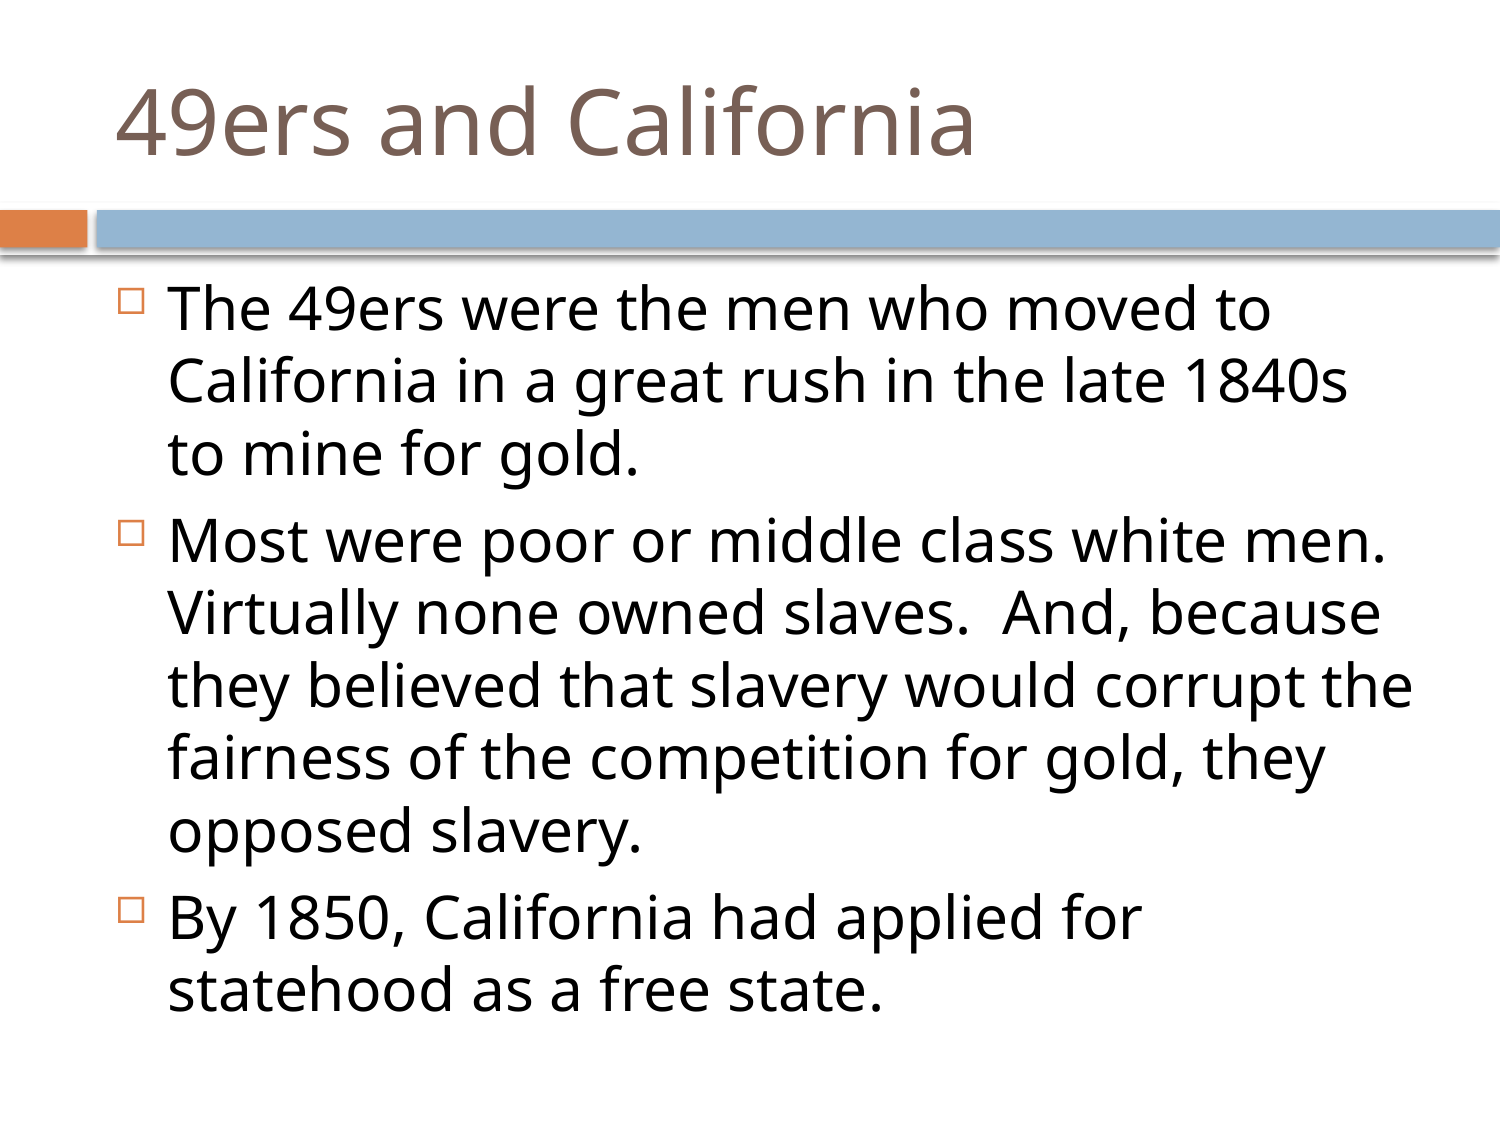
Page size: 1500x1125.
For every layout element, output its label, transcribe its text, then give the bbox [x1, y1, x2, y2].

list The 49ers were the men who moved to California in a great rush in the late 1840s to mine for gold. Most were poor or middle class white men. Virtually none owned slaves. And, because they believed that slavery would corrupt the fairness of the competition for gold, they opposed slavery. By 1850, California had applied for statehood as a free state. [100, 262, 1438, 1000]
title 49ers and California [100, 37, 1438, 200]
